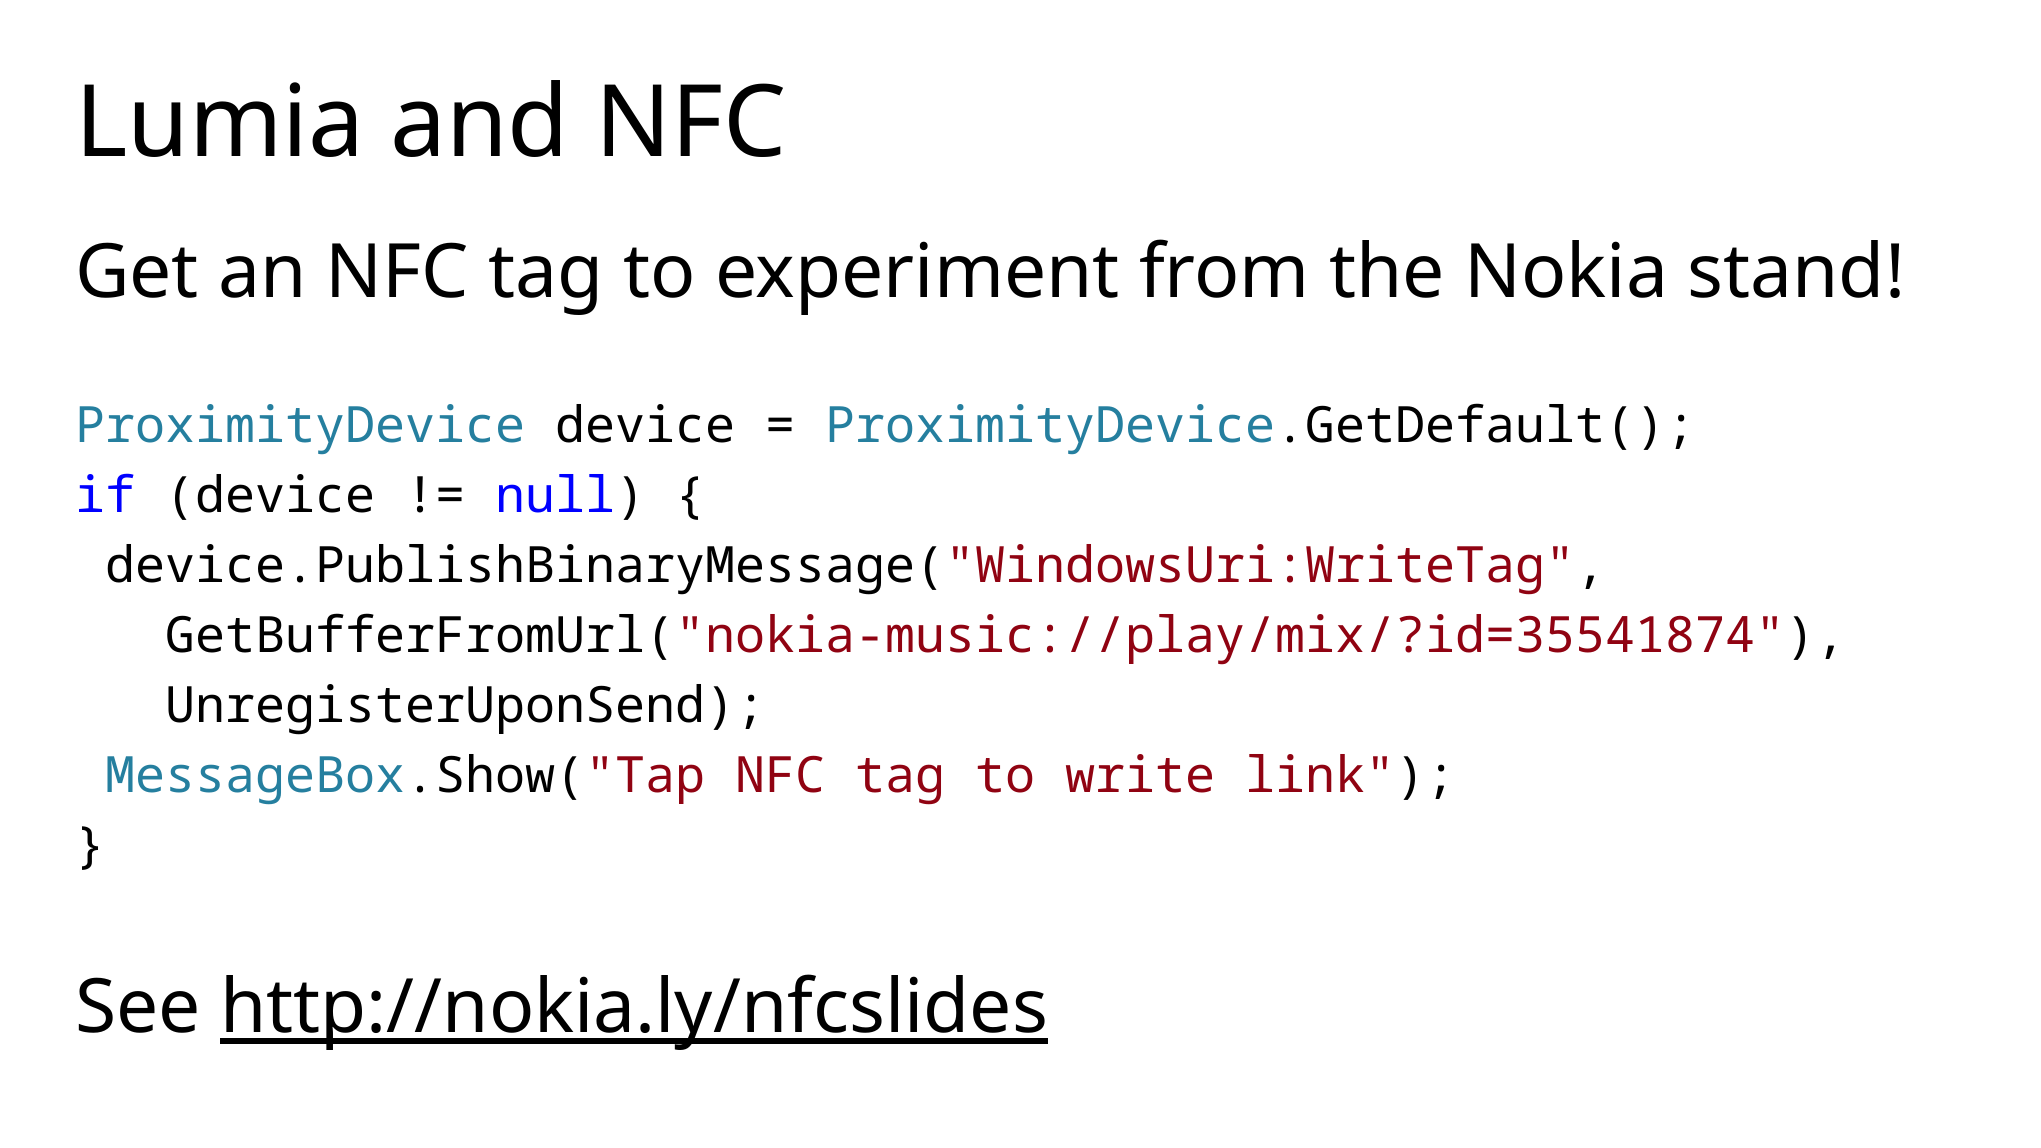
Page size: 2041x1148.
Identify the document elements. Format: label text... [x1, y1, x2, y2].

list Get an NFC tag to experiment from the Nokia stand! ProximityDevice device = ProximityDevice.GetDefault(); if (device != null) { device.PublishBinaryMessage("WindowsUri:WriteTag", GetBufferFromUrl("nokia-music://play/mix/?id=35541874"), UnregisterUponSend); MessageBox.Show("Tap NFC tag to write link"); } See http://nokia.ly/nfcslides [45, 198, 1996, 1099]
title Lumia and NFC [45, 48, 1996, 198]
